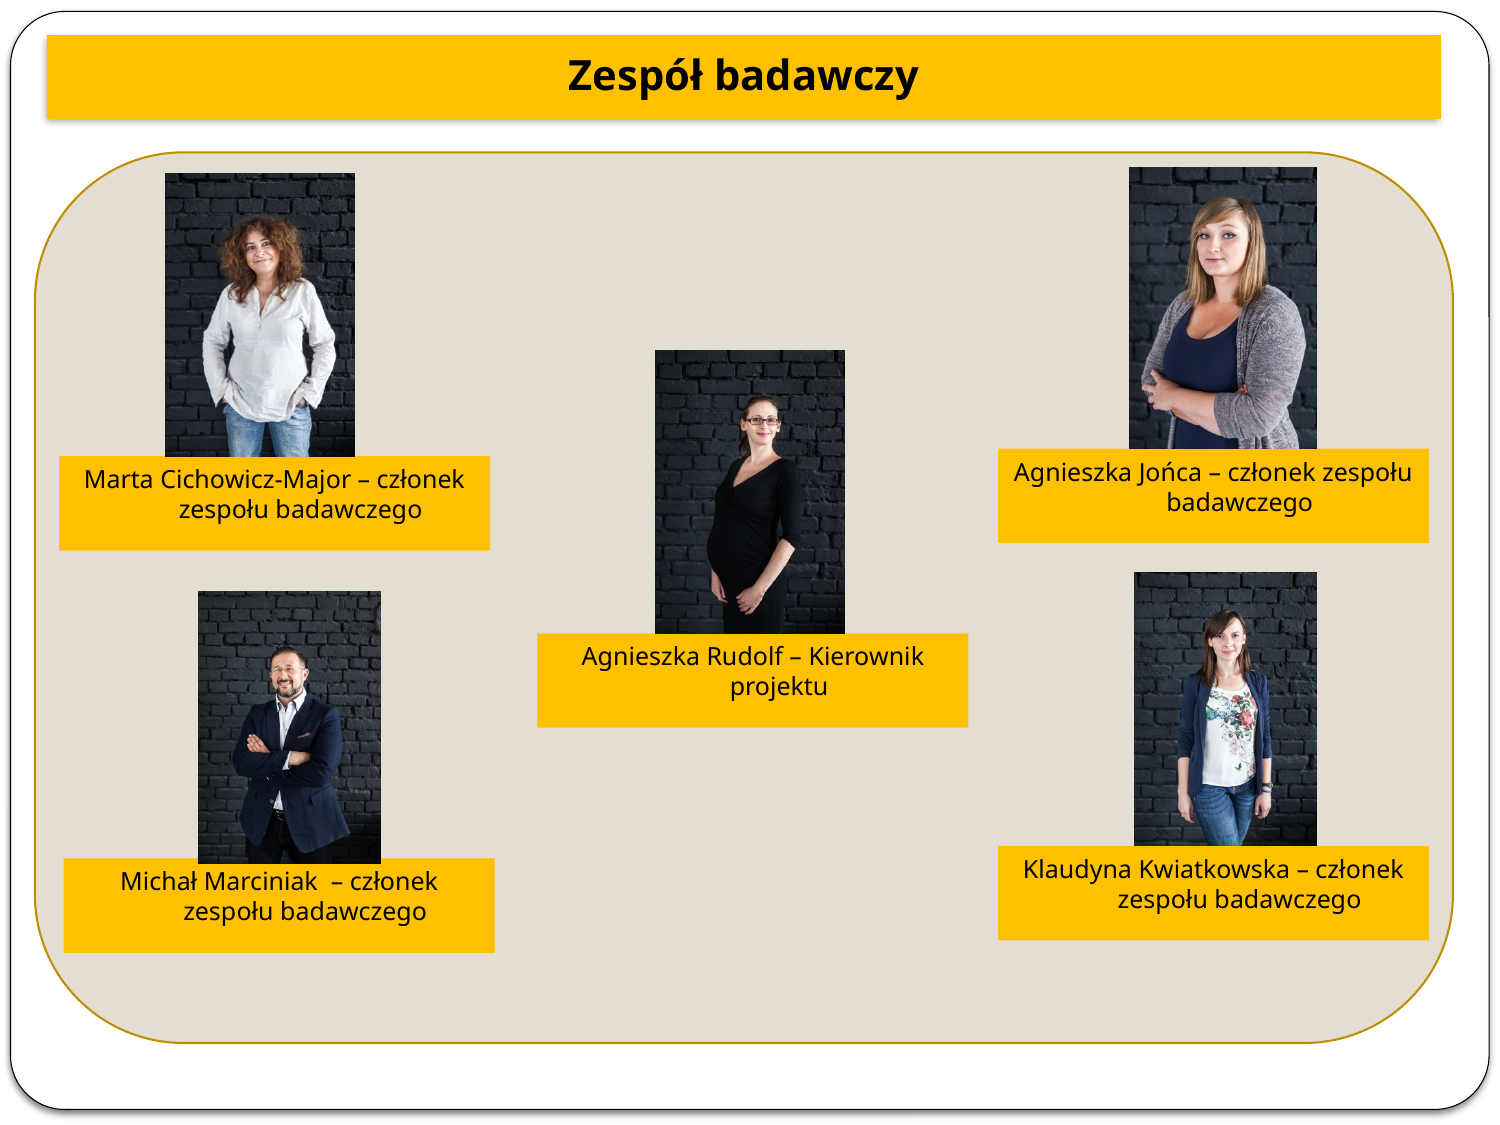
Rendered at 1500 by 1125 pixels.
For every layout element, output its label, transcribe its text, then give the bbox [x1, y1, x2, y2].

text_box Marta Cichowicz-Major – członek zespołu badawczego [59, 456, 491, 551]
text_box Agnieszka Rudolf – Kierownik projektu [537, 633, 969, 728]
text_box Klaudyna Kwiatkowska – członek zespołu badawczego [998, 845, 1430, 941]
picture [1128, 167, 1317, 449]
picture [1134, 571, 1317, 847]
text_box Michał Marciniak – członek zespołu badawczego [63, 858, 495, 953]
text_box Zespół badawczy [46, 35, 1441, 119]
picture [165, 173, 355, 457]
text_box [33, 151, 1454, 1045]
picture [198, 591, 382, 865]
picture [655, 350, 845, 634]
text_box Agnieszka Jońca – członek zespołu badawczego [998, 448, 1430, 544]
